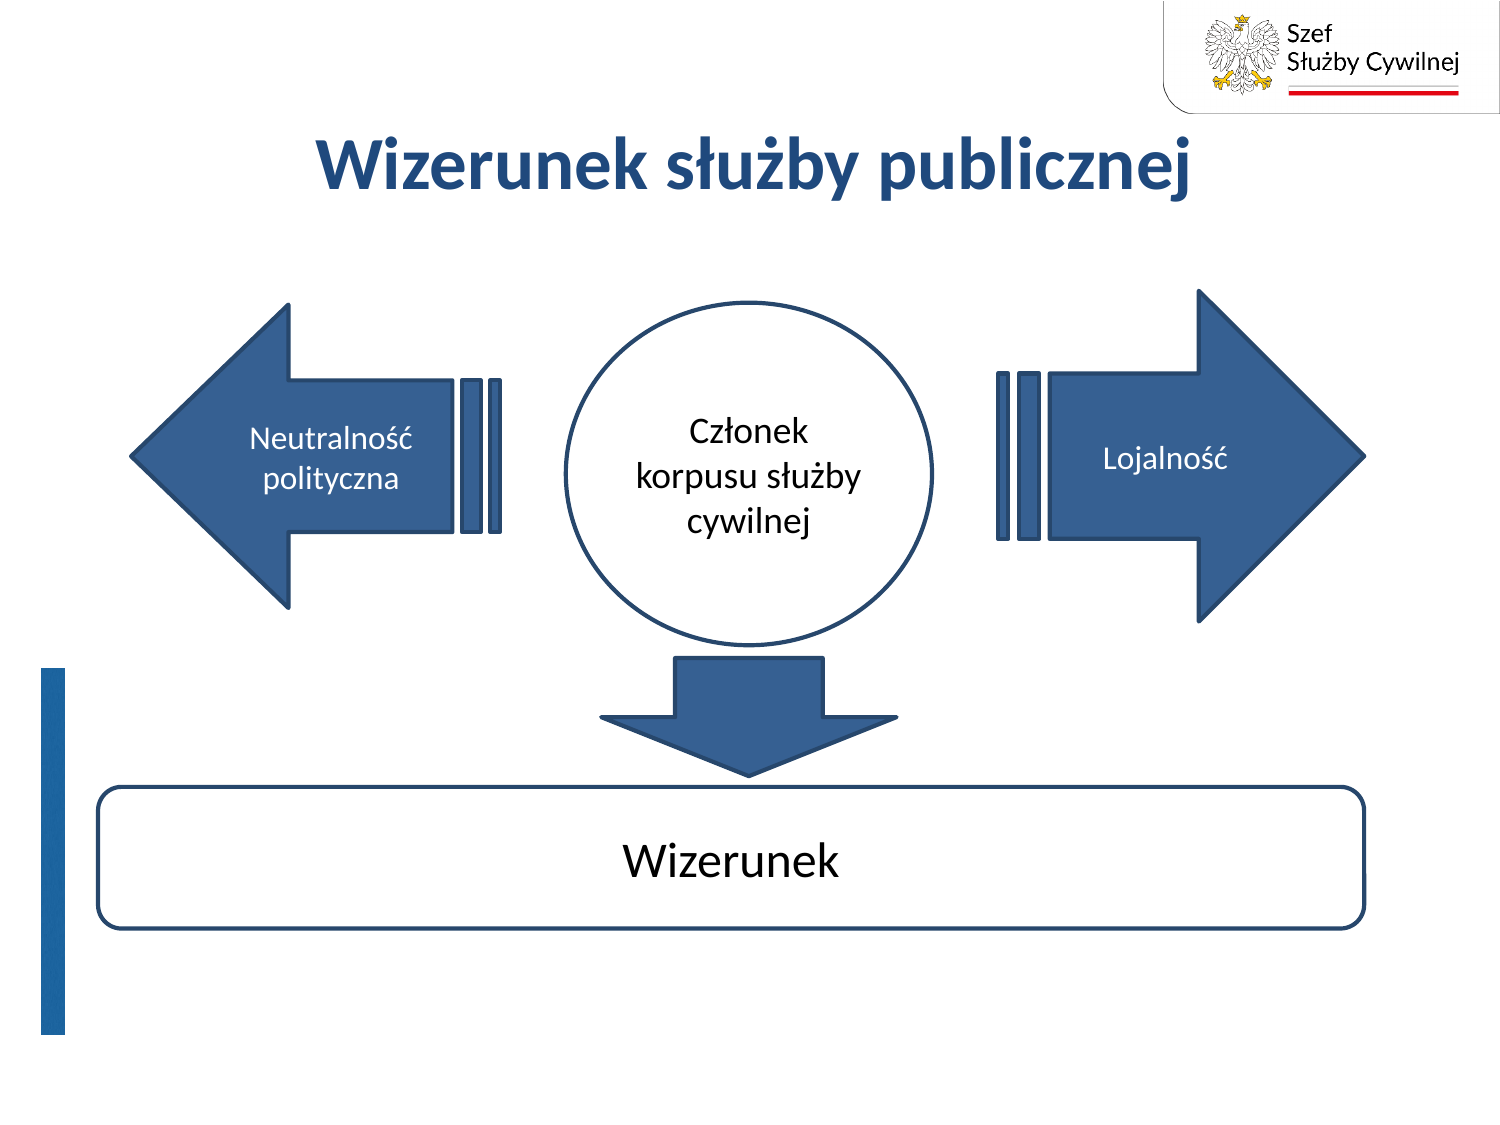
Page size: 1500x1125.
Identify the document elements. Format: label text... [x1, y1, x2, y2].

text_box [599, 655, 899, 779]
text_box Członek korpusu służby cywilnej [563, 300, 935, 648]
text_box Lojalność [996, 371, 1010, 541]
text_box Lojalność [1017, 371, 1041, 541]
picture [1163, 0, 1500, 114]
text_box Neutralność polityczna [488, 378, 502, 534]
text_box Wizerunek [95, 784, 1367, 931]
picture [41, 668, 65, 1035]
text_box Neutralność polityczna [460, 378, 483, 534]
title Wizerunek służby publicznej [103, 125, 1406, 250]
text_box Lojalność [1047, 288, 1367, 624]
text_box Neutralność polityczna [129, 302, 455, 610]
